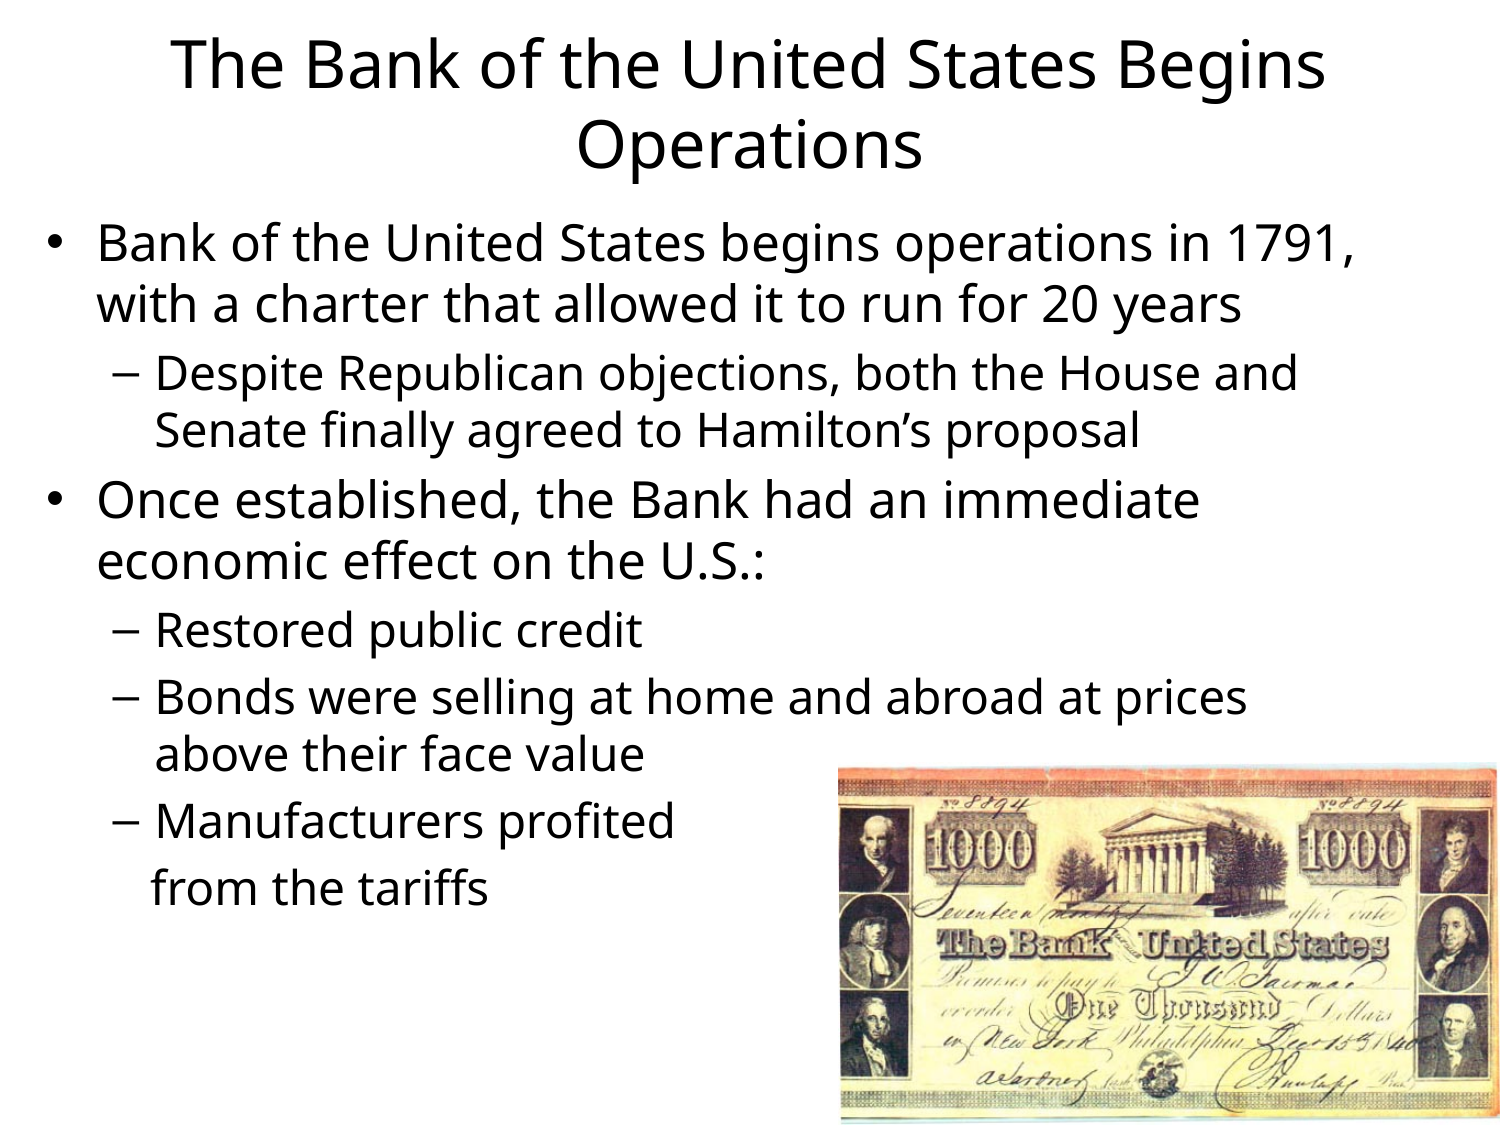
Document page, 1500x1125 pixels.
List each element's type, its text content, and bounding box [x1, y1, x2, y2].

list Bank of the United States begins operations in 1791, with a charter that allowed it to run for 20 years Despite Republican objections, both the House and Senate finally agreed to Hamilton’s proposal Once established, the Bank had an immediate economic effect on the U.S.: Restored public credit Bonds were selling at home and abroad at prices above their face value Manufacturers profited from the tariffs [31, 202, 1382, 946]
picture [838, 762, 1500, 1125]
title The Bank of the United States Begins Operations [75, 8, 1425, 196]
